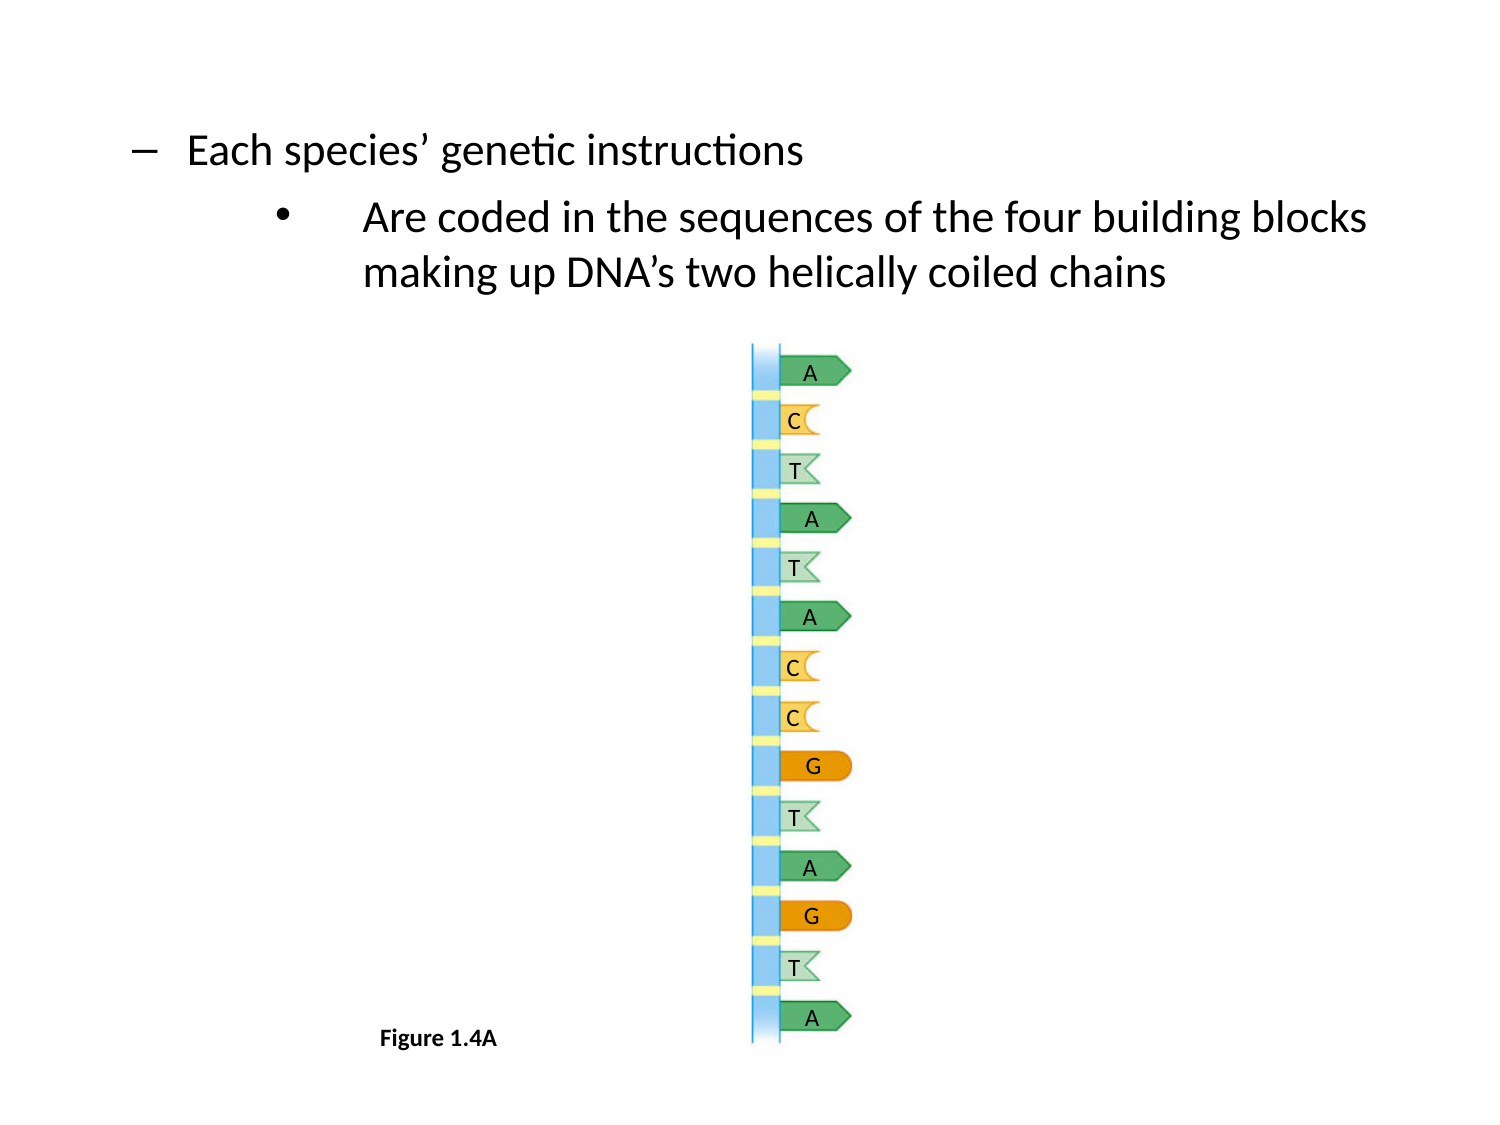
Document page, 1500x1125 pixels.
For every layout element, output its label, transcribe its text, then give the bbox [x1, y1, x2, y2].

list Each species’ genetic instructions Are coded in the sequences of the four building blocks making up DNA’s two helically coiled chains [50, 112, 1450, 329]
text_box Figure 1.4A [365, 1013, 513, 1059]
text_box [728, 319, 876, 1067]
